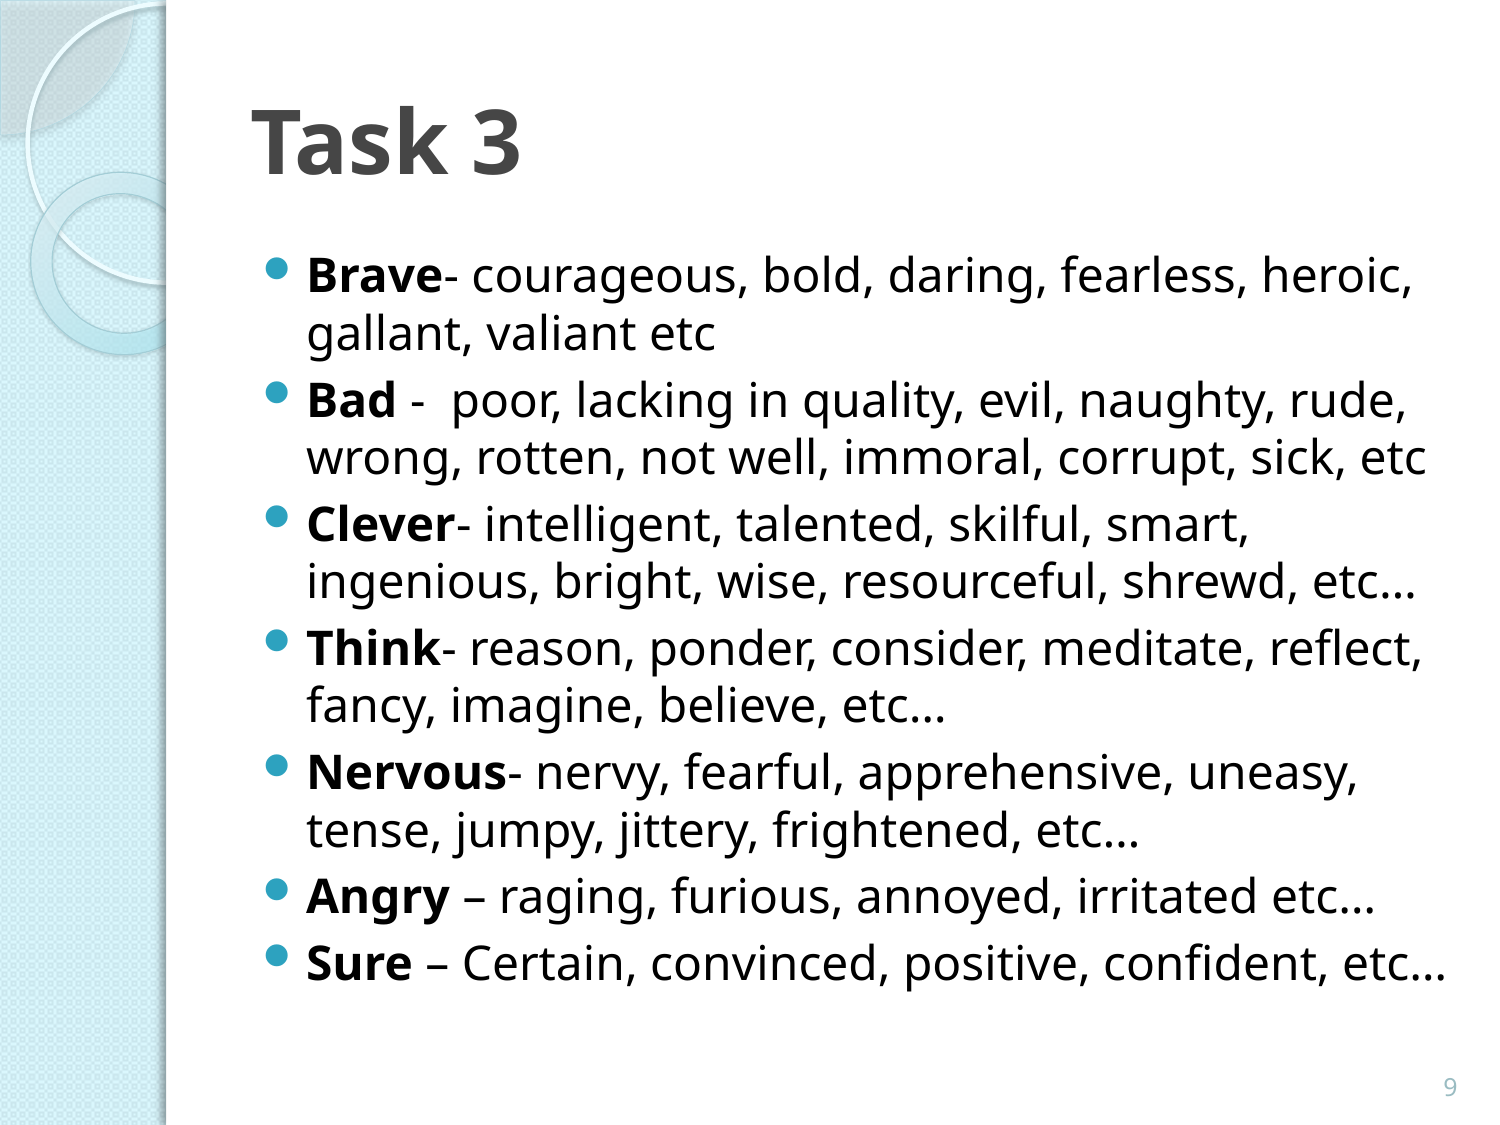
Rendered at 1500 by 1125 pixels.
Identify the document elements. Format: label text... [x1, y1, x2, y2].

list Brave- courageous, bold, daring, fearless, heroic, gallant, valiant etc Bad - poor, lacking in quality, evil, naughty, rude, wrong, rotten, not well, immoral, corrupt, sick, etc Clever- intelligent, talented, skilful, smart, ingenious, bright, wise, resourceful, shrewd, etc… Think- reason, ponder, consider, meditate, reflect, fancy, imagine, believe, etc… Nervous- nervy, fearful, apprehensive, uneasy, tense, jumpy, jittery, frightened, etc… Angry – raging, furious, annoyed, irritated etc… Sure – Certain, convinced, positive, confident, etc… [235, 237, 1466, 1025]
title Task 3 [235, 45, 1466, 233]
slide_number 9 [1413, 1034, 1488, 1113]
